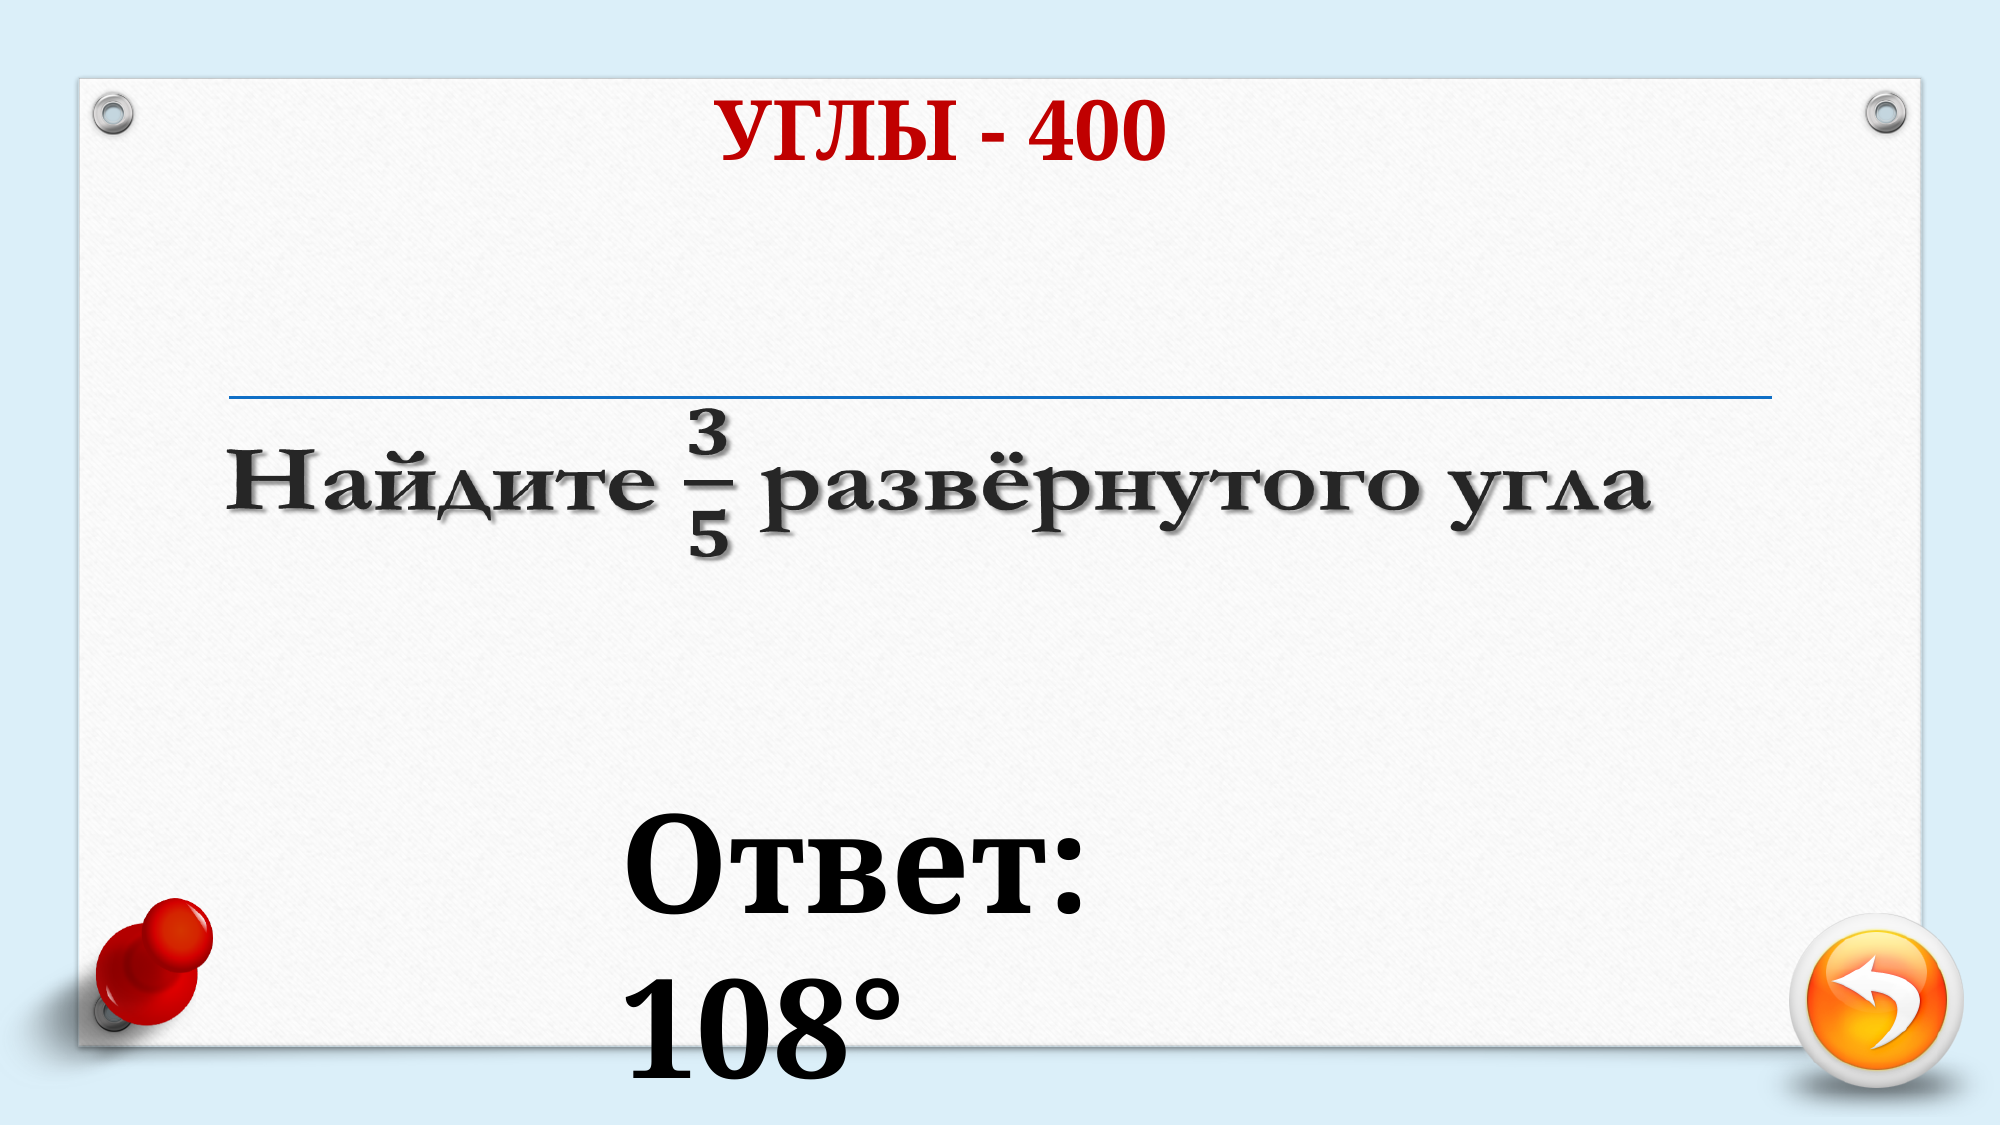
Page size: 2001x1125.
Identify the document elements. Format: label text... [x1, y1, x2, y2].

picture [0, 0, 2000, 1125]
text_box Ответ: 108° [605, 769, 1360, 1114]
title [153, 386, 1729, 601]
text_box УГЛЫ - 400 [689, 69, 1194, 185]
